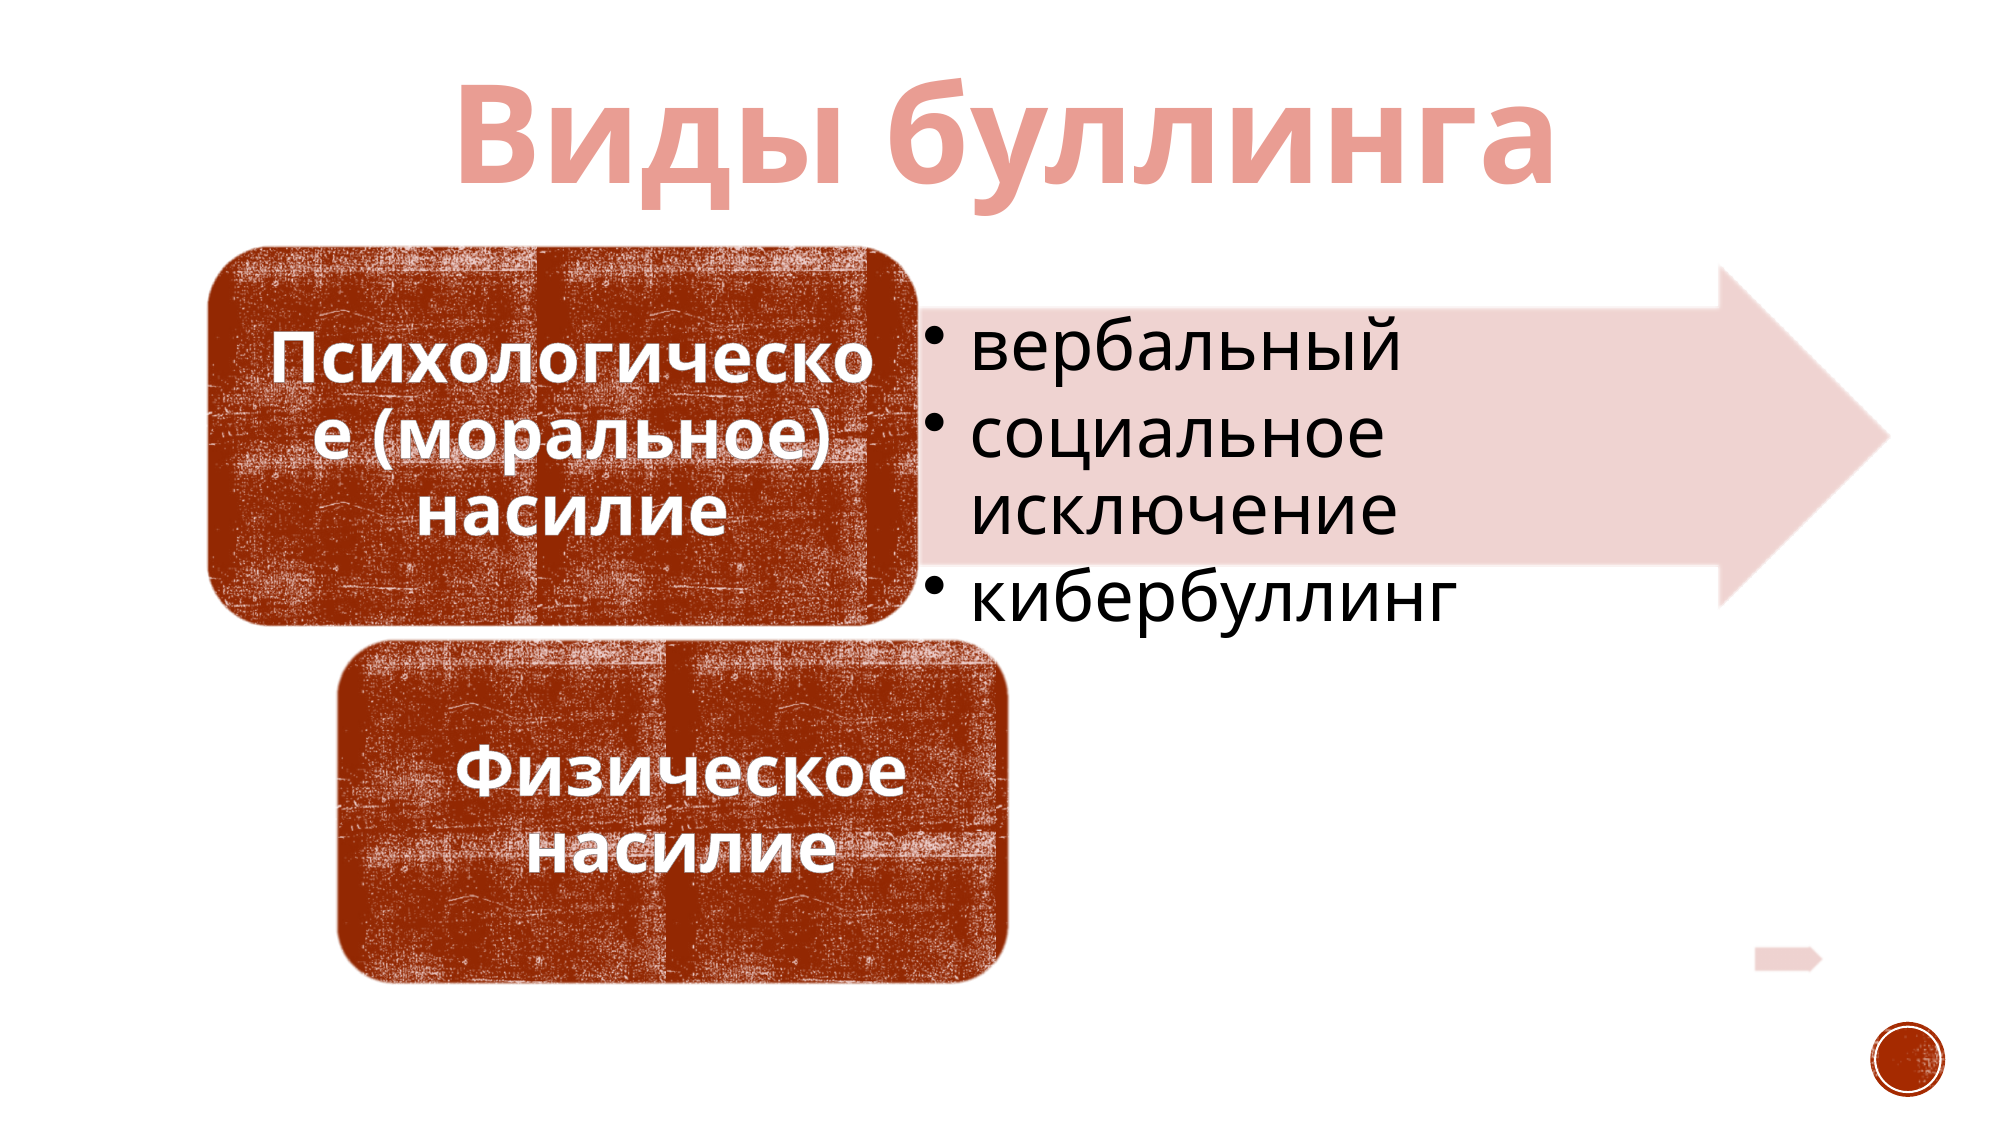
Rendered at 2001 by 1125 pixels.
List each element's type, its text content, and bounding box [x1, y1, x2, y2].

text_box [207, 246, 1889, 1005]
text_box Виды буллинга [434, 38, 1578, 219]
